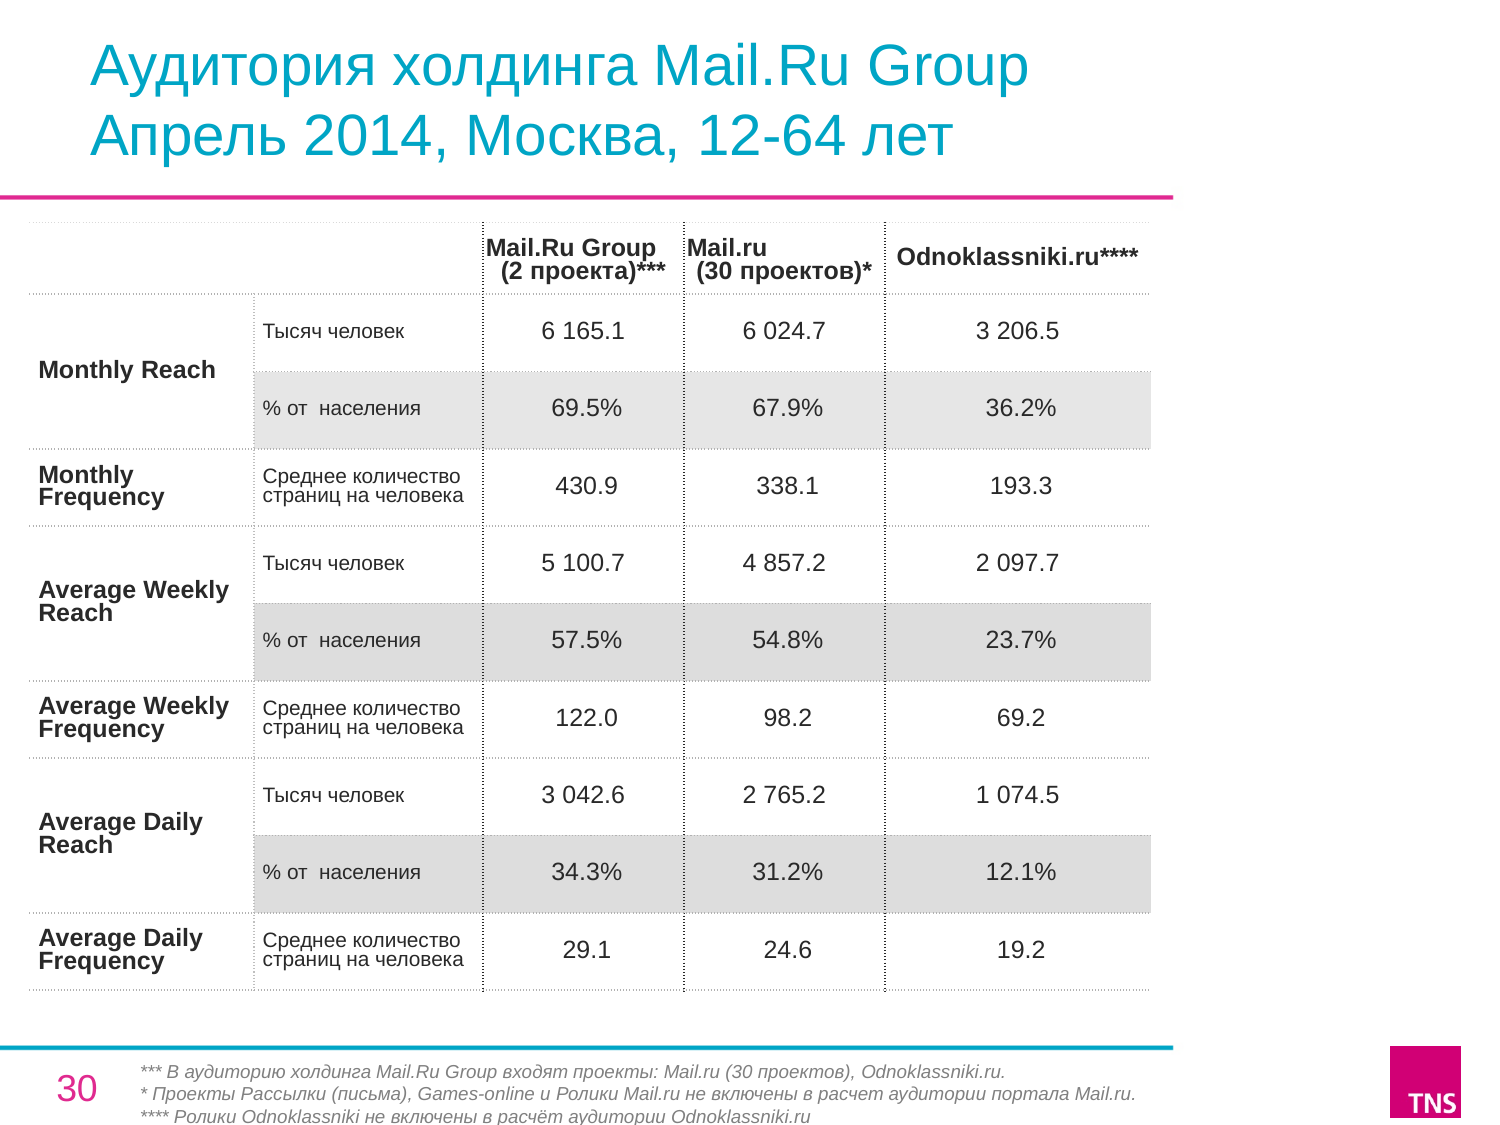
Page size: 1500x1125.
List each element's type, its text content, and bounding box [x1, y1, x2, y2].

table_cell Average Weekly Reach [29, 526, 254, 681]
table_cell 24.6 [684, 913, 885, 990]
table_cell Average Daily Reach [29, 758, 254, 913]
table_cell 36.2% [885, 372, 1151, 449]
table_cell % от населения [254, 835, 483, 913]
table_cell 34.3% [483, 835, 684, 913]
table_cell 1 074.5 [885, 758, 1151, 835]
table_header Mail.Ru Group (2 проекта)*** [483, 223, 684, 294]
table_cell % от населения [254, 372, 483, 449]
table_cell 54.8% [684, 603, 885, 681]
table_cell Monthly Reach [29, 294, 254, 449]
table_cell 4 857.2 [684, 526, 885, 603]
table_cell Среднее количество страниц на человека [254, 449, 483, 526]
title Аудитория холдинга Mail.Ru Group Апрель 2014, Москва, 12-64 лет [74, 8, 1476, 187]
table_cell 69.2 [885, 681, 1151, 758]
table_cell 430.9 [483, 449, 684, 526]
table_cell 2 097.7 [885, 526, 1151, 603]
table_cell 3 206.5 [885, 294, 1151, 372]
table_header Mail.ru (30 проектов)* [684, 223, 885, 294]
table_cell Monthly Frequency [29, 449, 254, 526]
table_cell 6 165.1 [483, 294, 684, 372]
table_cell 57.5% [483, 603, 684, 681]
table_cell 193.3 [885, 449, 1151, 526]
table_cell 12.1% [885, 835, 1151, 913]
table_cell Average Daily Frequency [29, 913, 254, 990]
table_cell % от населения [254, 603, 483, 681]
table_cell 6 024.7 [684, 294, 885, 372]
table_cell Среднее количество страниц на человека [254, 681, 483, 758]
table_cell 122.0 [483, 681, 684, 758]
table_header [29, 223, 483, 294]
picture [0, 0, 1500, 1125]
table_cell Среднее количество страниц на человека [254, 913, 483, 990]
table_cell 69.5% [483, 372, 684, 449]
table_cell 338.1 [684, 449, 885, 526]
table_cell 23.7% [885, 603, 1151, 681]
table_cell 98.2 [684, 681, 885, 758]
table_cell 2 765.2 [684, 758, 885, 835]
table_cell Average Weekly Frequency [29, 681, 254, 758]
table_cell 29.1 [483, 913, 684, 990]
table_cell 67.9% [684, 372, 885, 449]
slide_number 30 [40, 1055, 124, 1125]
table_cell 31.2% [684, 835, 885, 913]
table_cell Тысяч человек [254, 294, 483, 372]
text_box *** В аудиторию холдинга Mail.Ru Group входят проекты: Mail.ru (30 проектов), Odnoklassniki.ru. * Проекты Рассылки (письма), Games-online и Ролики Mail.ru не включены в расчет аудитории портала Mail.ru. **** Ролики Odnoklassniki не включены в расчёт аудитории Odnoklassniki.ru [124, 1052, 1463, 1125]
table_header Odnoklassniki.ru**** [885, 223, 1151, 294]
table_cell Тысяч человек [254, 758, 483, 835]
table_cell 19.2 [885, 913, 1151, 990]
table_cell Тысяч человек [254, 526, 483, 603]
table_cell 5 100.7 [483, 526, 684, 603]
table_cell 3 042.6 [483, 758, 684, 835]
